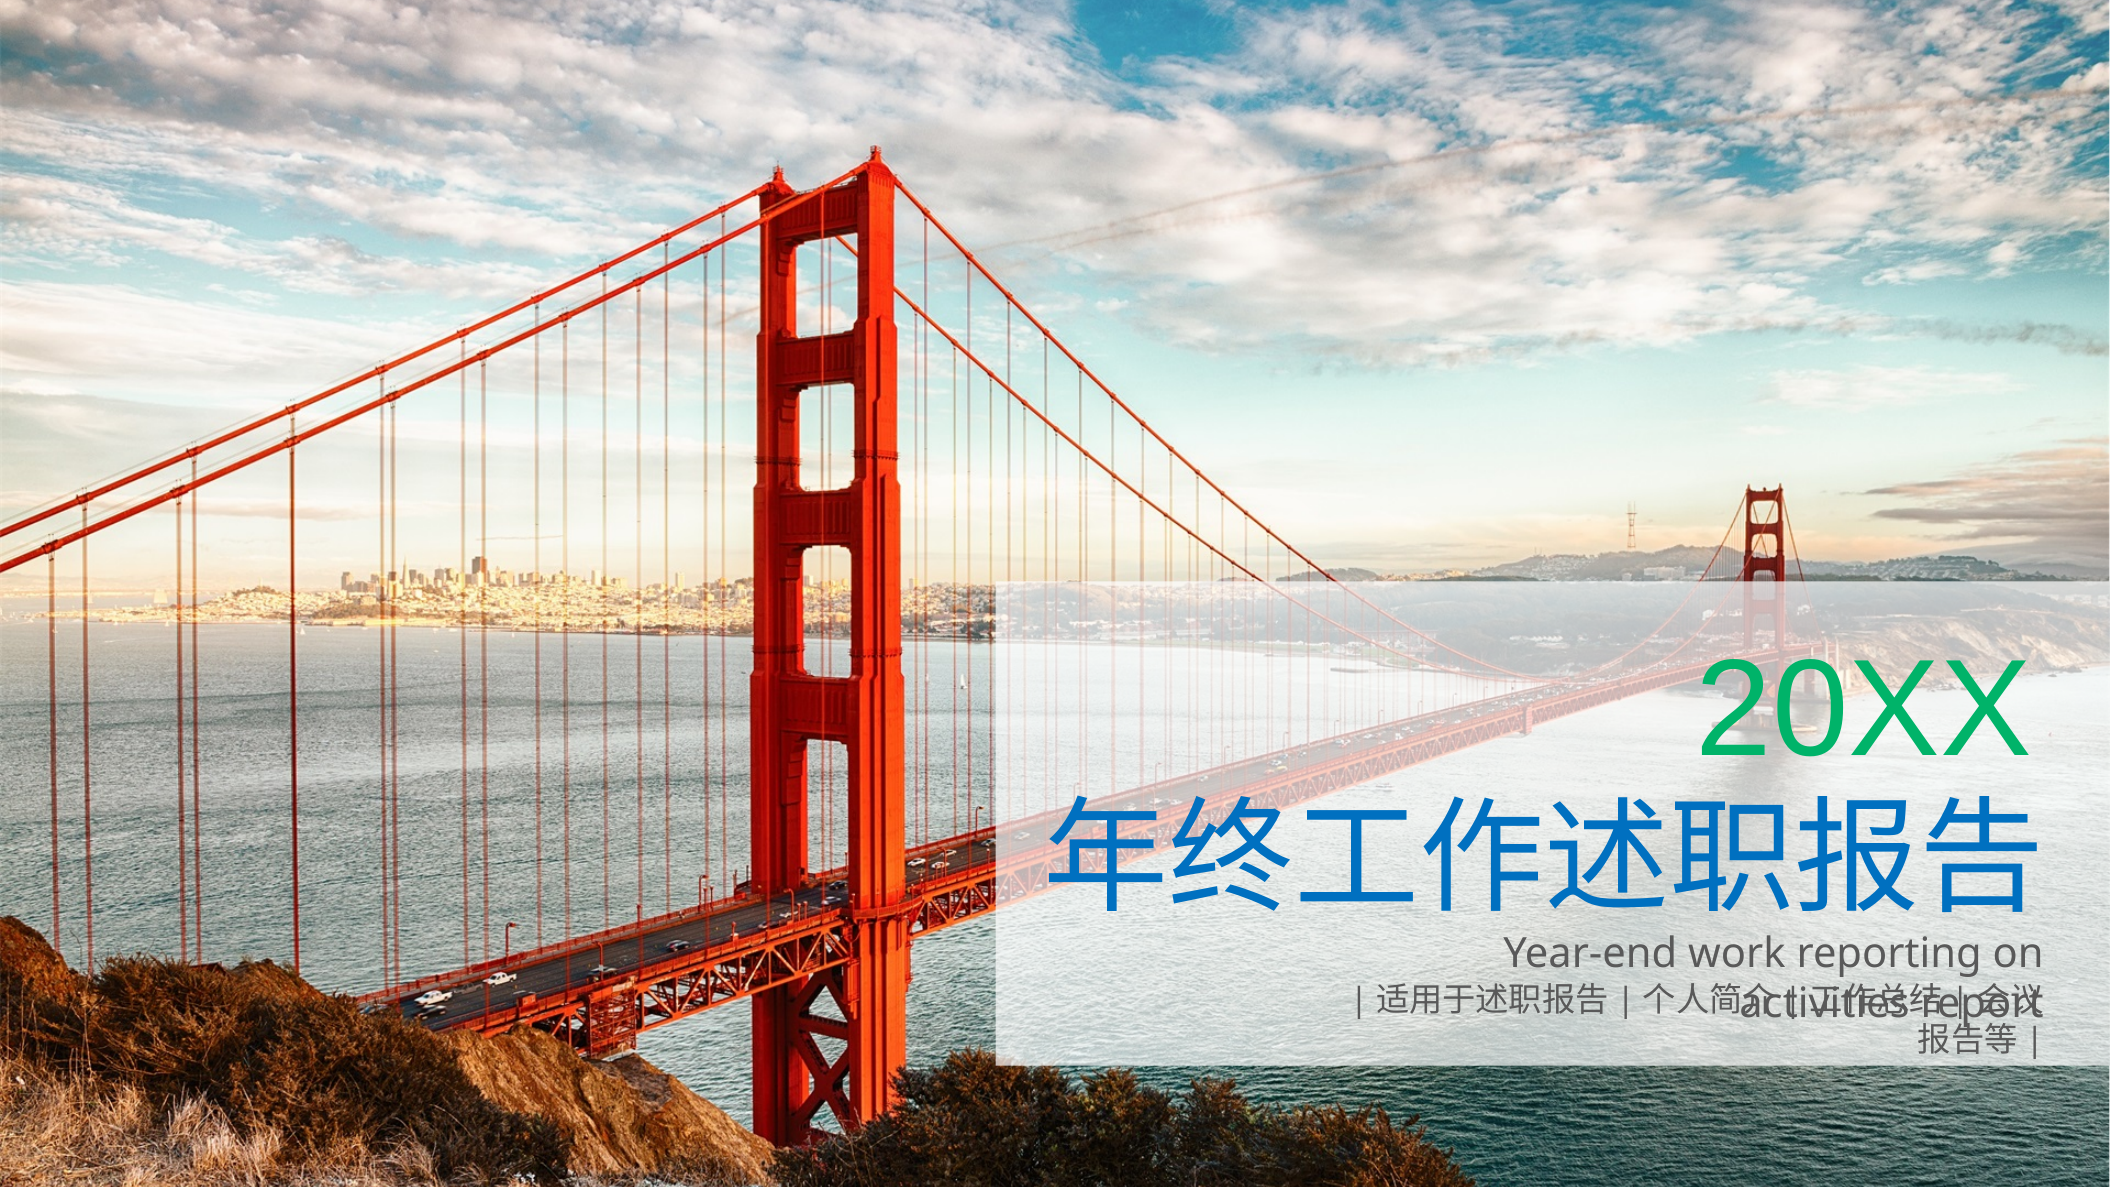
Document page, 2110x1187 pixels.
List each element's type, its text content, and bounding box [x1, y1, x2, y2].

text_box 20XX [1645, 610, 2047, 769]
text_box [995, 580, 2110, 1067]
text_box |适用于述职报告|个人简介|工作总结|会议报告等| [1308, 970, 2059, 1066]
text_box Year-end work reporting on activities report [1395, 934, 2059, 970]
text_box 年终工作述职报告 [995, 769, 2059, 934]
text_box [0, 0, 2110, 1187]
